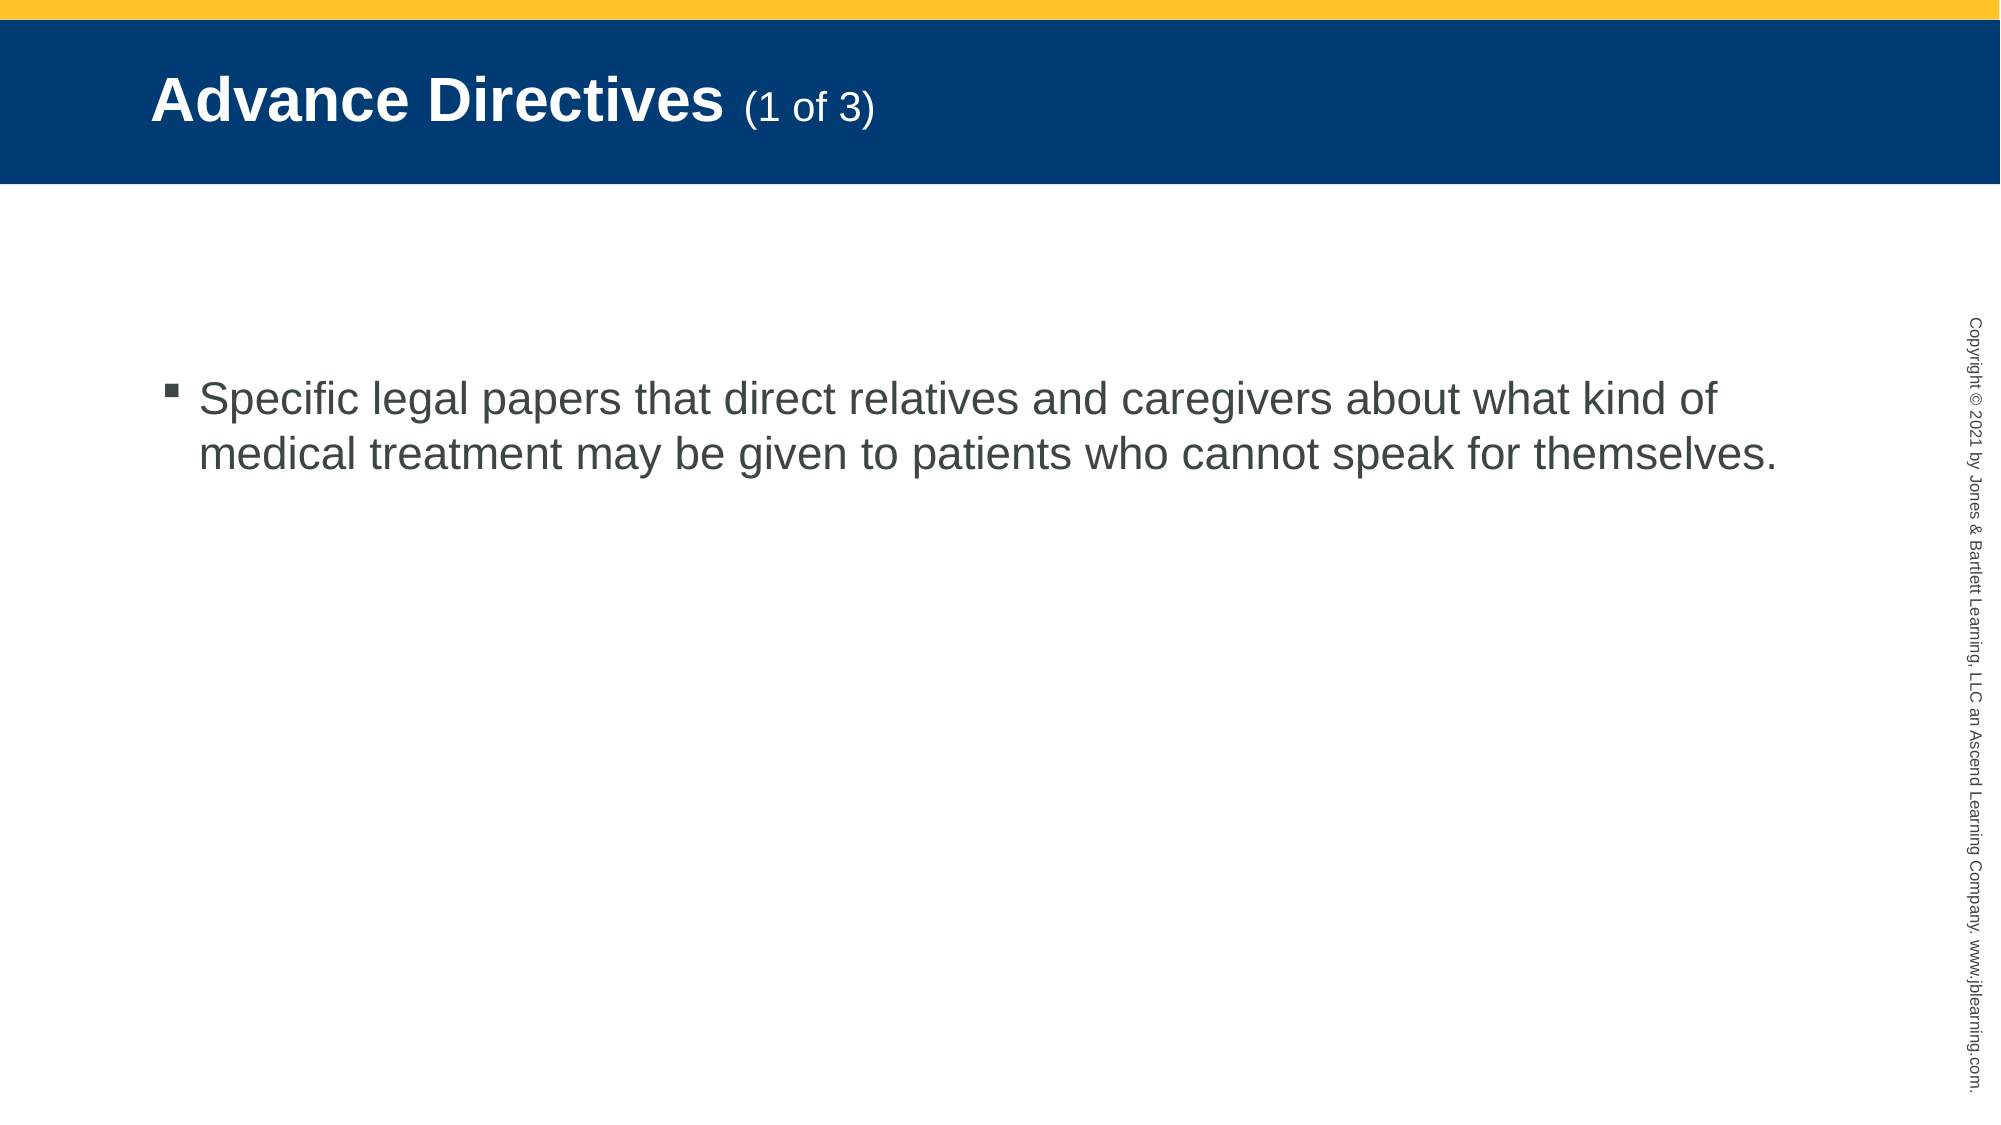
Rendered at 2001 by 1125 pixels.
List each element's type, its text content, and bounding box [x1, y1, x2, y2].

title Advance Directives (1 of 3) [0, 19, 2000, 185]
list Specific legal papers that direct relatives and caregivers about what kind of medical treatment may be given to patients who cannot speak for themselves. [146, 361, 1859, 1016]
